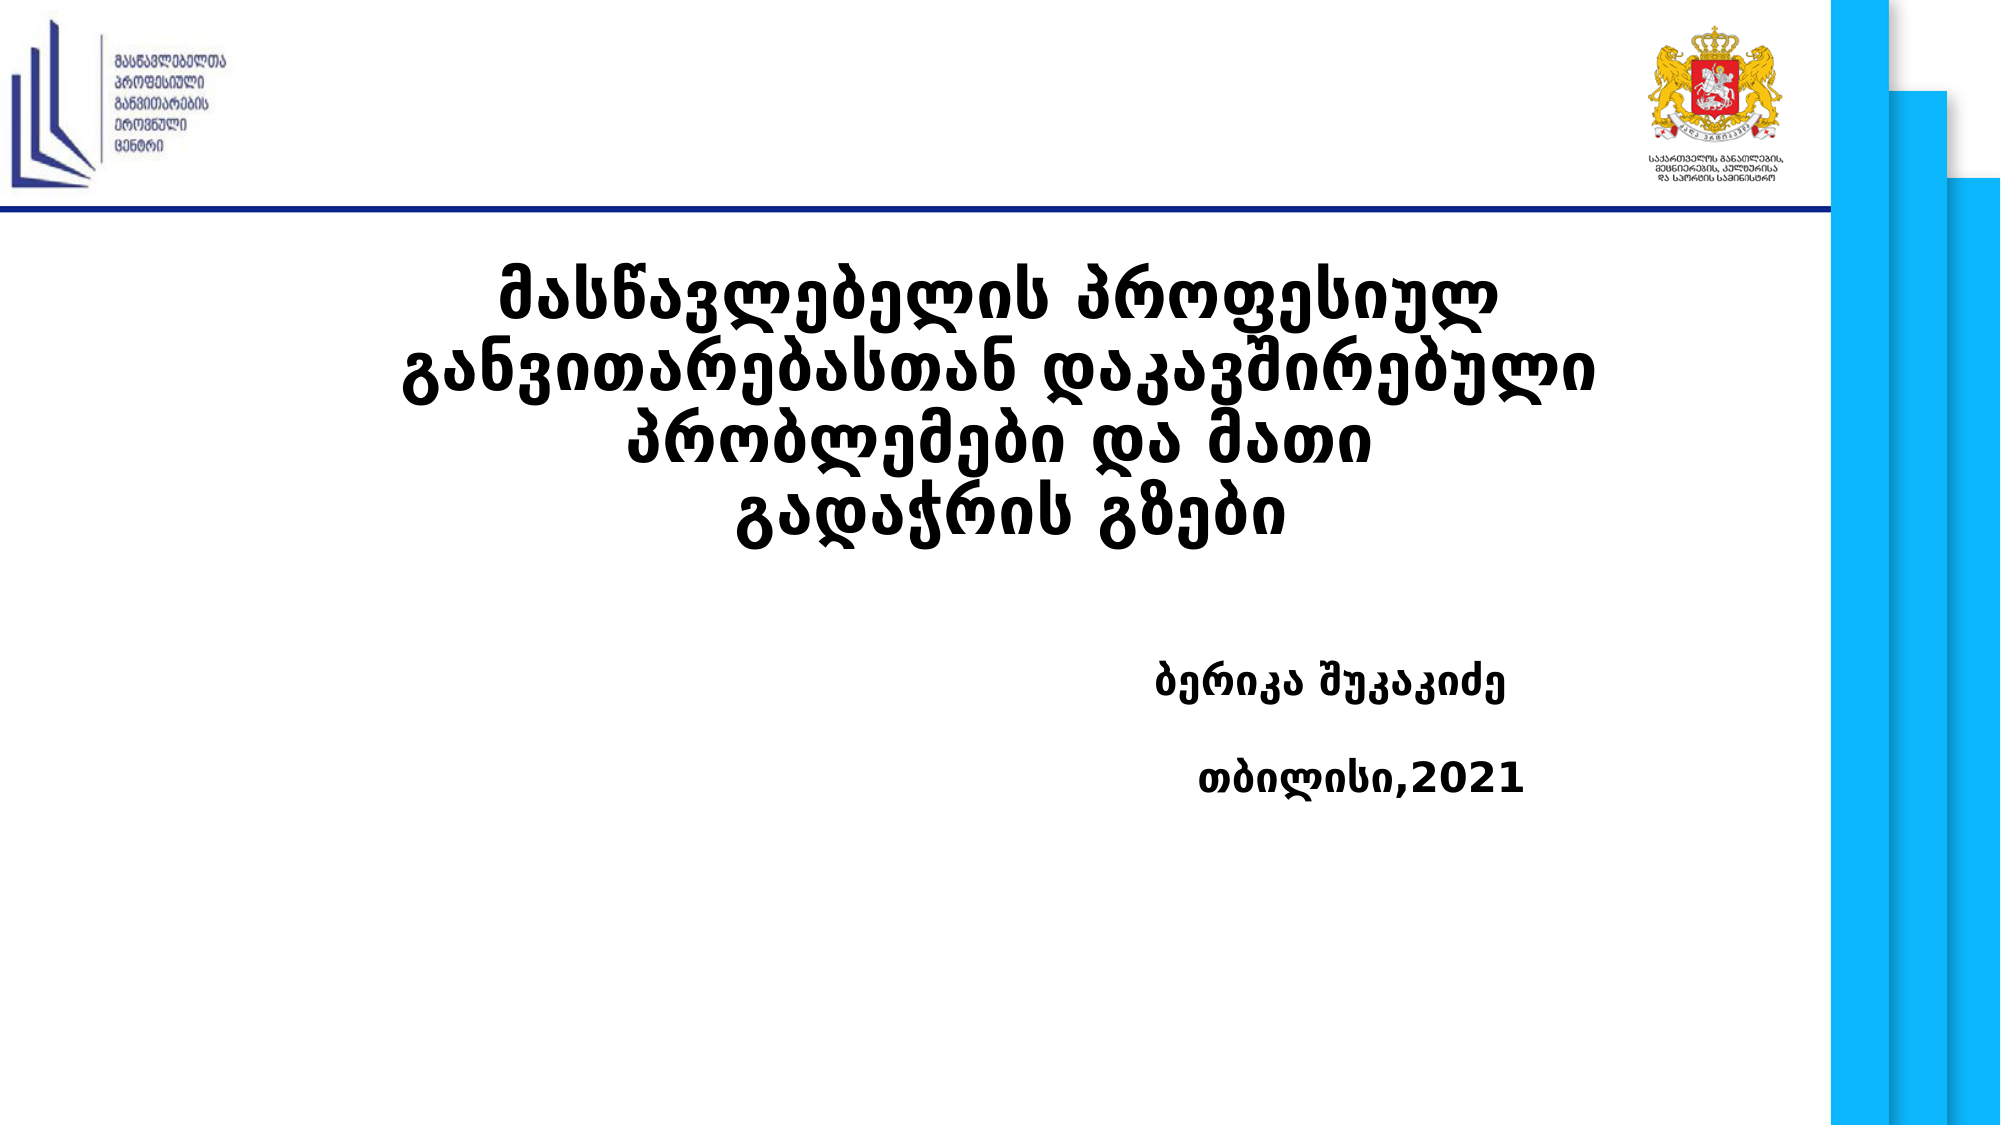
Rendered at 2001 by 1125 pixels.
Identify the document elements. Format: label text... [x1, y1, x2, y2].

title მასწავლებელის პროფესიულ განვითარებასთან დაკავშირებული პრობლემები და მათი გადაჭრის გზები ბერიკა შუკაკიძე თბილისი,2021 [324, 224, 1675, 838]
picture [1889, 0, 2001, 178]
picture [0, 0, 1830, 1125]
